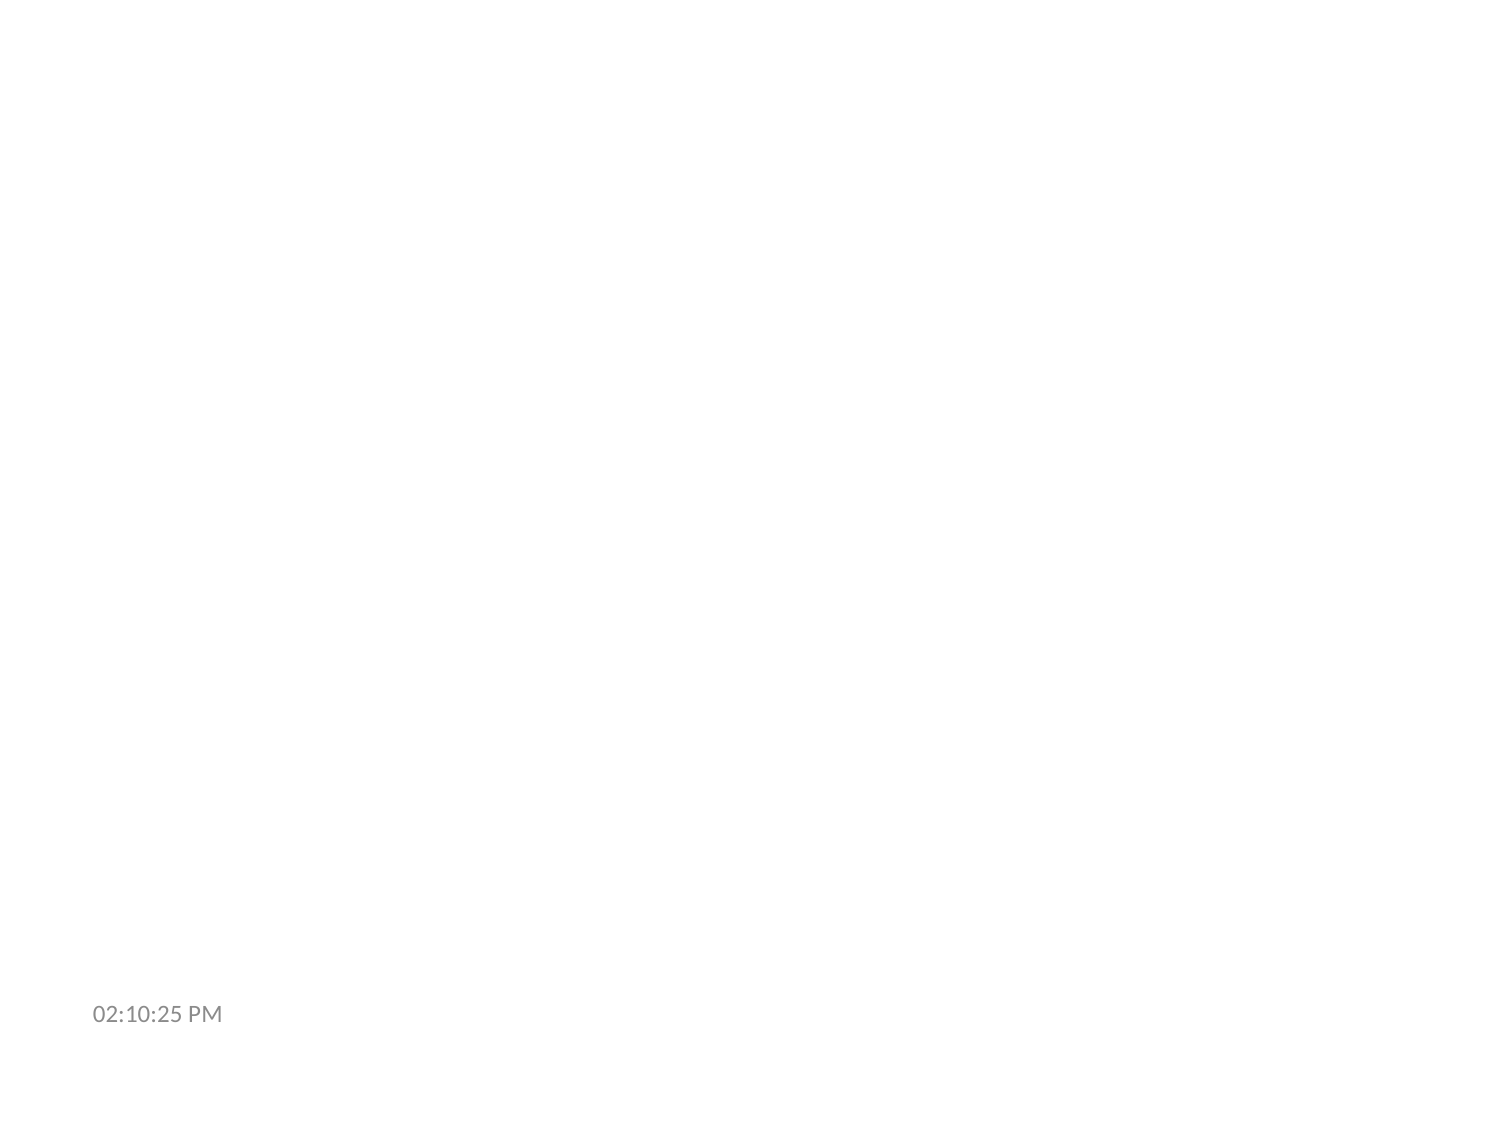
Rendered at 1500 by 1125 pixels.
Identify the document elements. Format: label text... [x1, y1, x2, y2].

text_box 3:35:09 PM [77, 982, 428, 1043]
